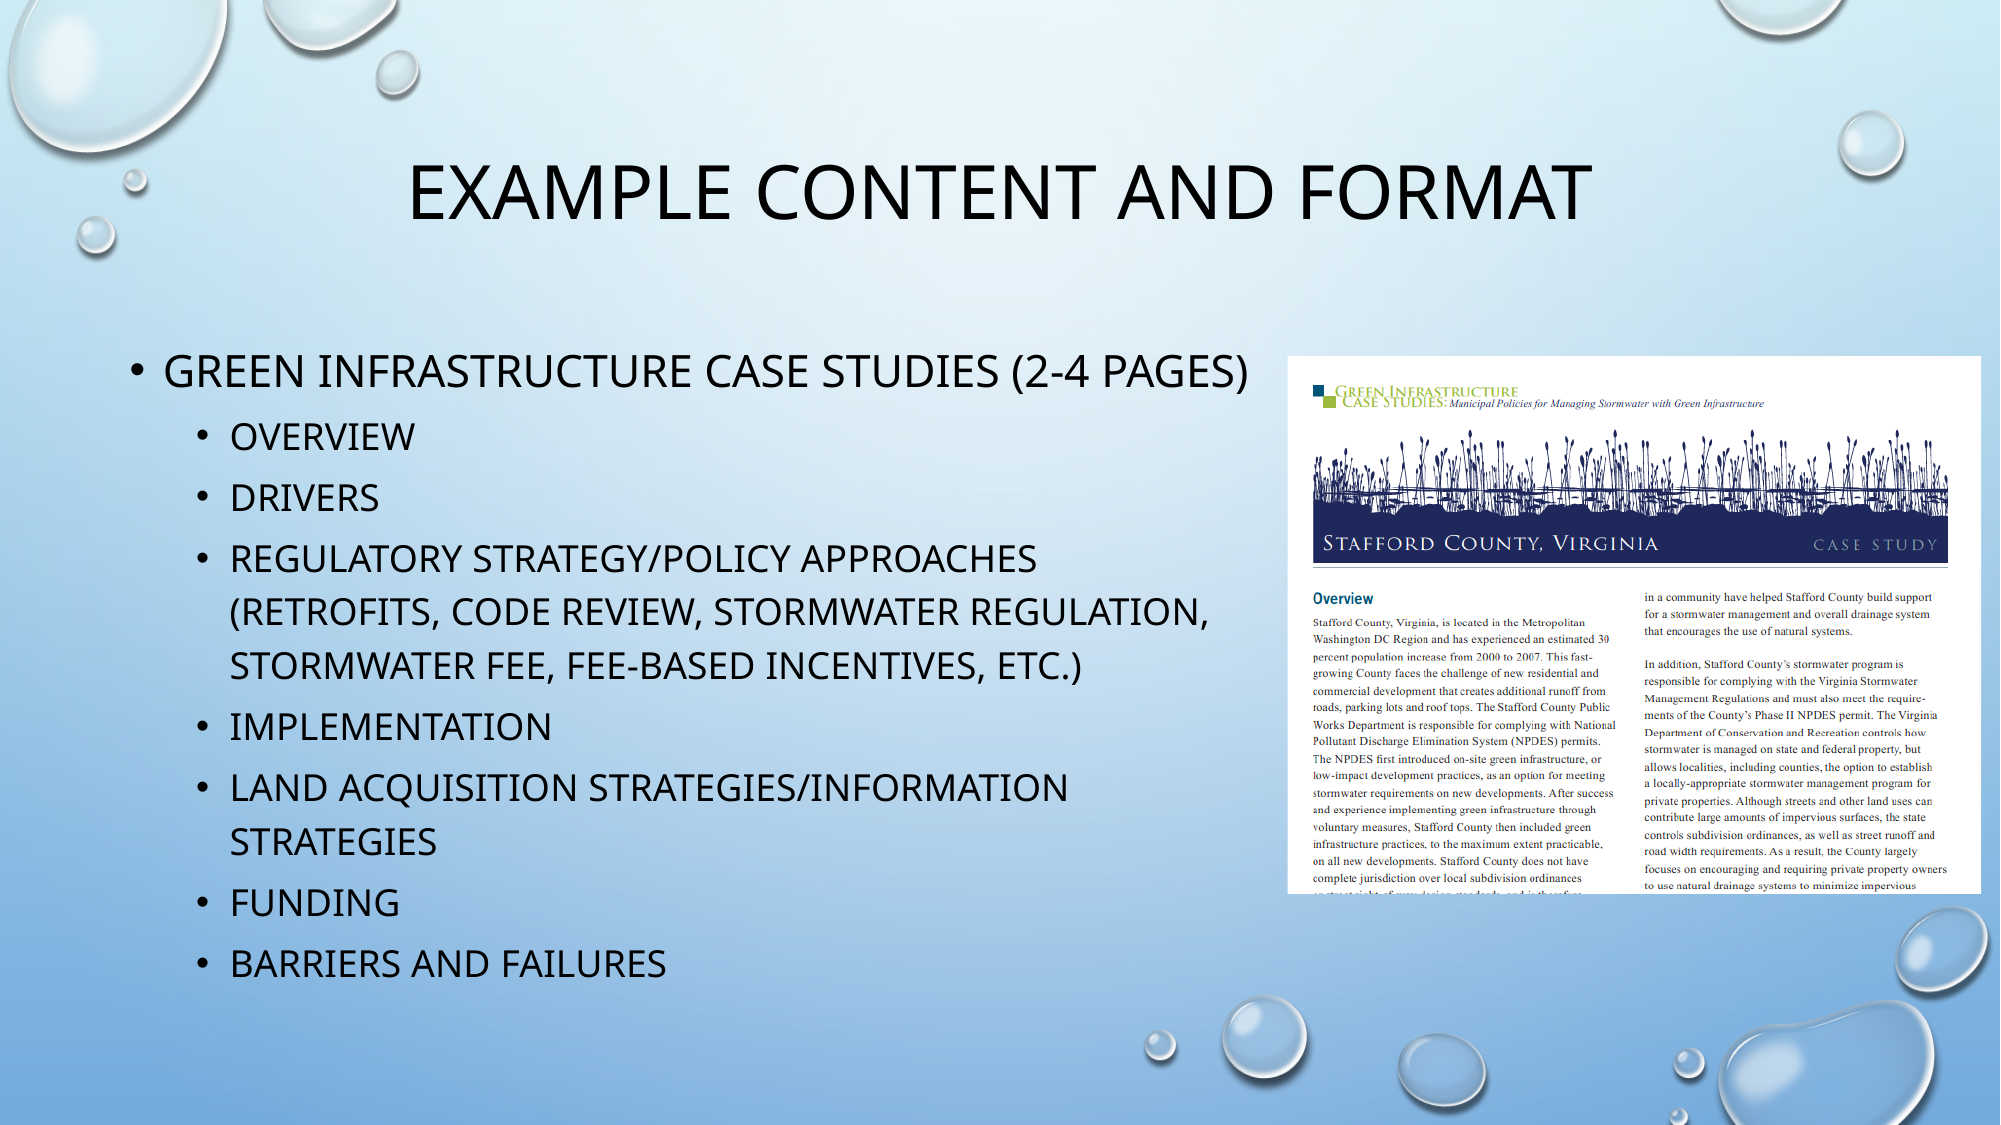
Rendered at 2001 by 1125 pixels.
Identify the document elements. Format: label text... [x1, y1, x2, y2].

list Green Infrastructure case studies (2-4 pages) Overview Drivers Regulatory Strategy/Policy approaches (retrofits, code review, stormwater regulation, stormwater fee, fee-based incentives, etc.) Implementation Land Acquisition strategies/Information strategies funding Barriers and failures [114, 324, 1273, 1063]
picture [0, 0, 2000, 1125]
title Example content and format [149, 101, 1851, 289]
